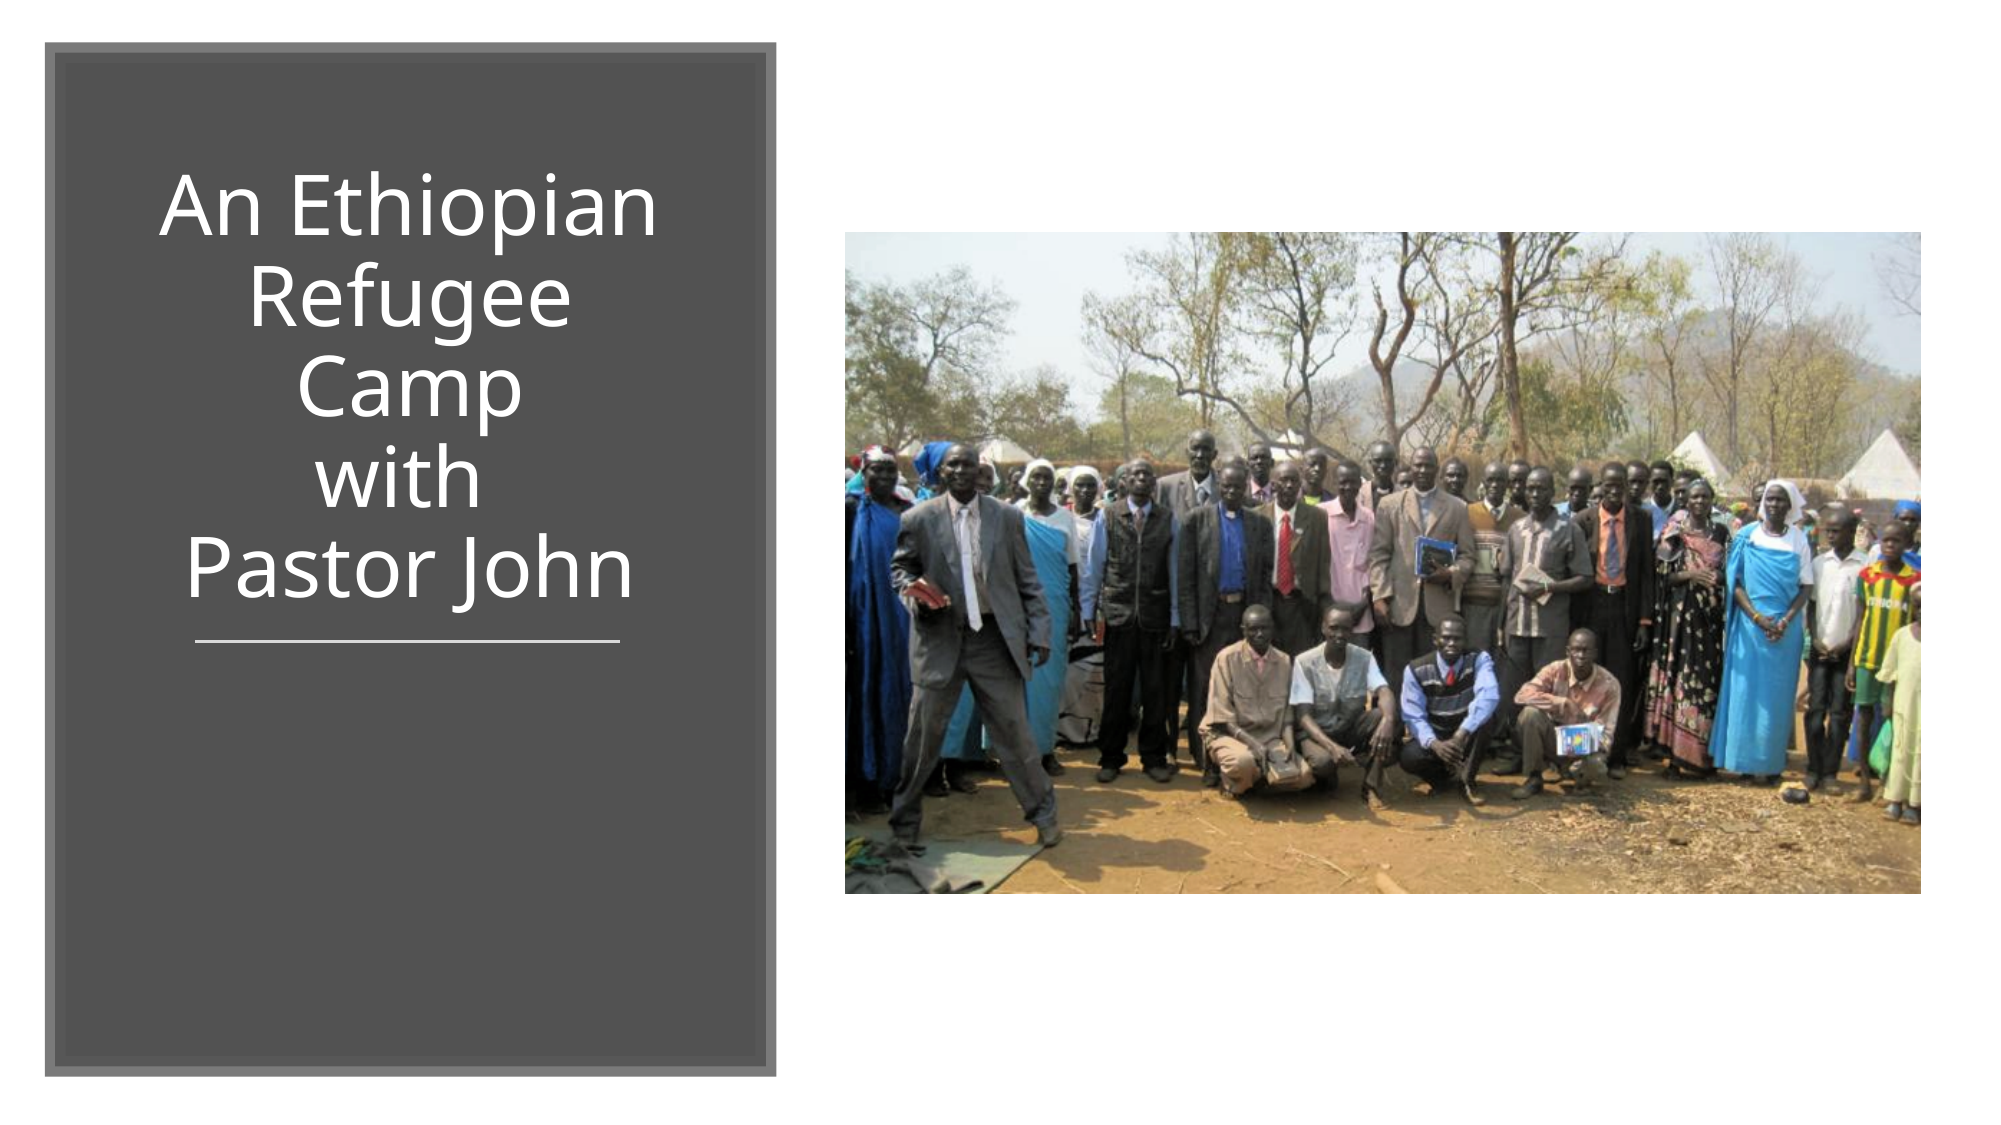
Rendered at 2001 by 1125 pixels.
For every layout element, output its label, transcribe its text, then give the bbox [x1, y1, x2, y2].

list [845, 232, 1921, 894]
text_box [54, 52, 767, 1067]
title An Ethiopian Refugee Camp with Pastor John [110, 149, 711, 624]
